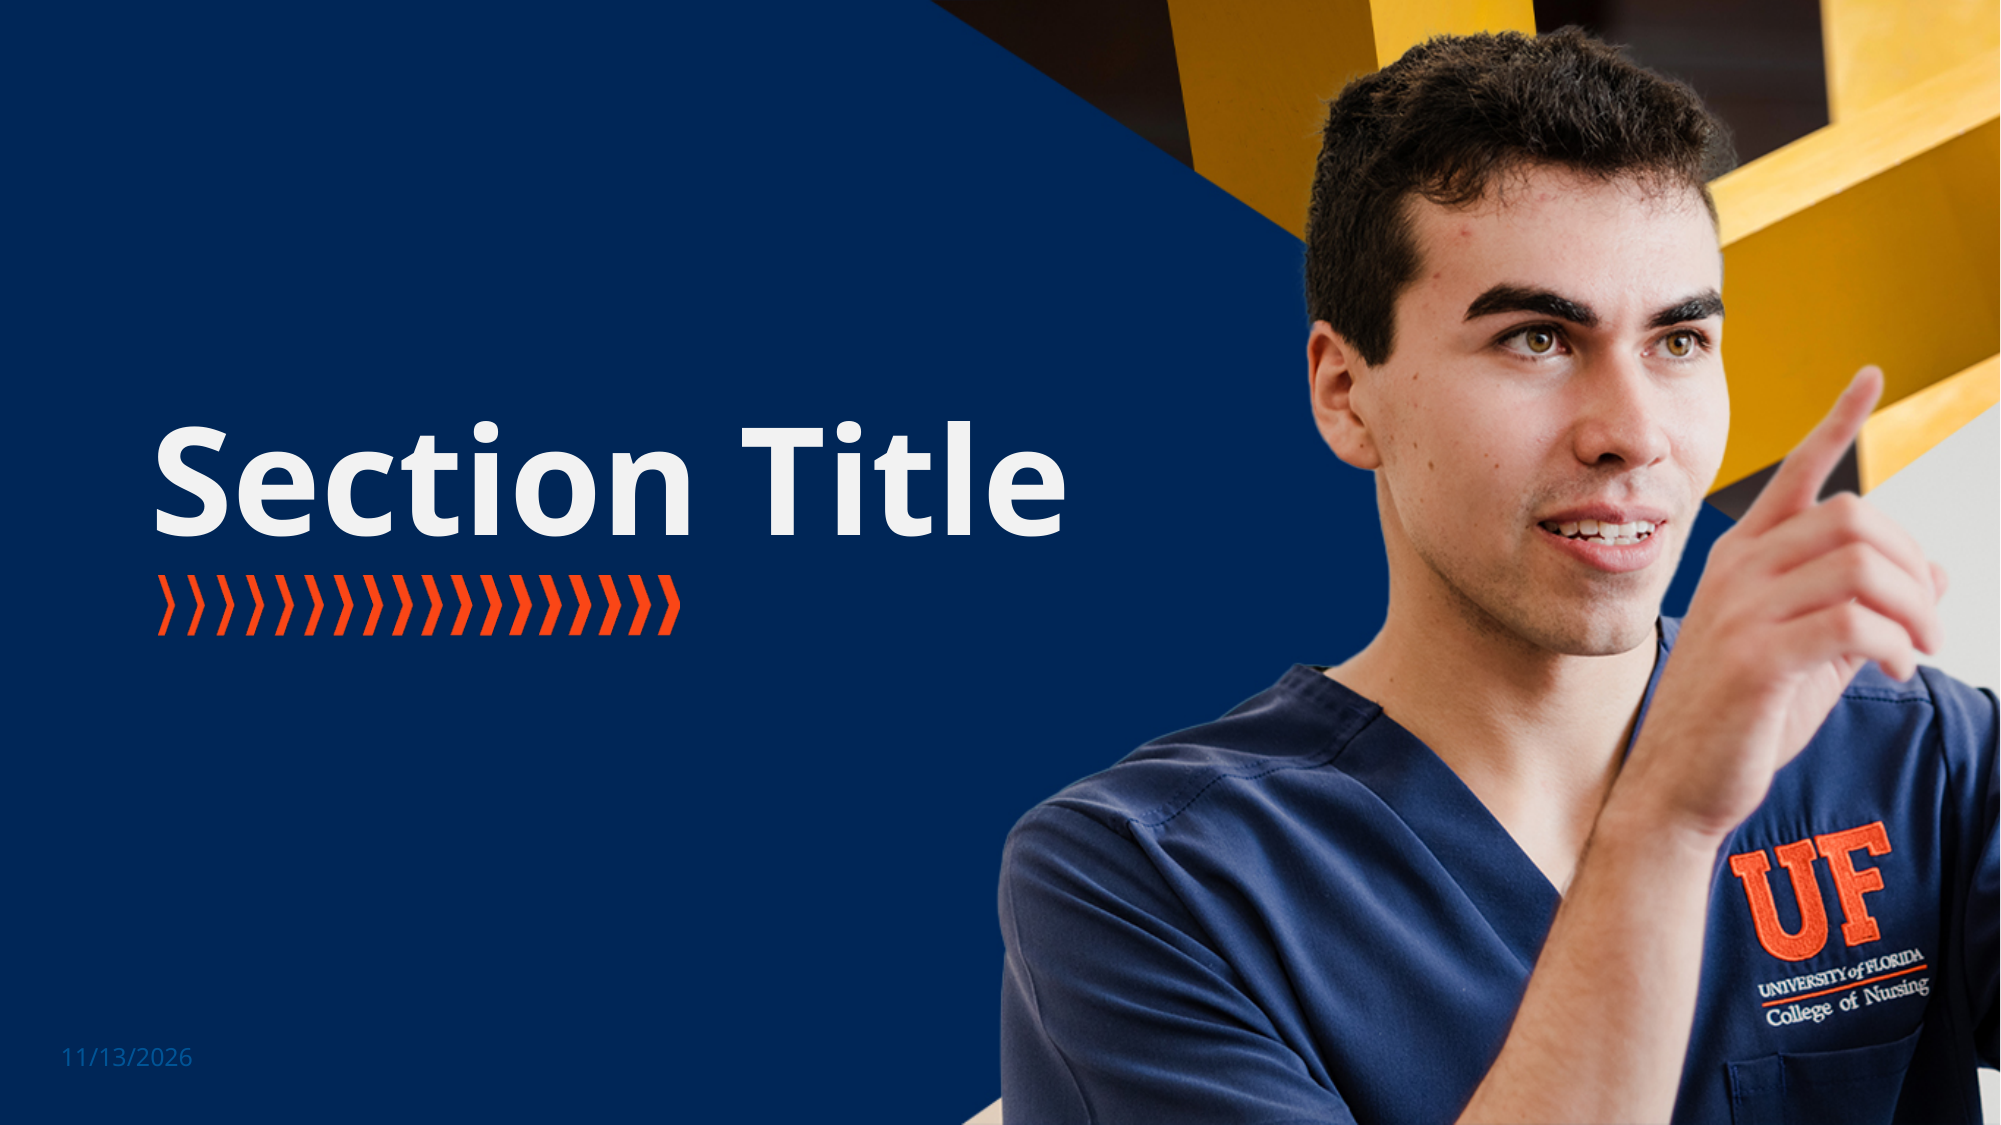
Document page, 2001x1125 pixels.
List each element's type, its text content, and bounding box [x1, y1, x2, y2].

picture [0, 0, 2001, 1125]
text_box 12/6/22 [45, 1028, 1771, 1089]
title Section Title [135, 335, 1158, 576]
